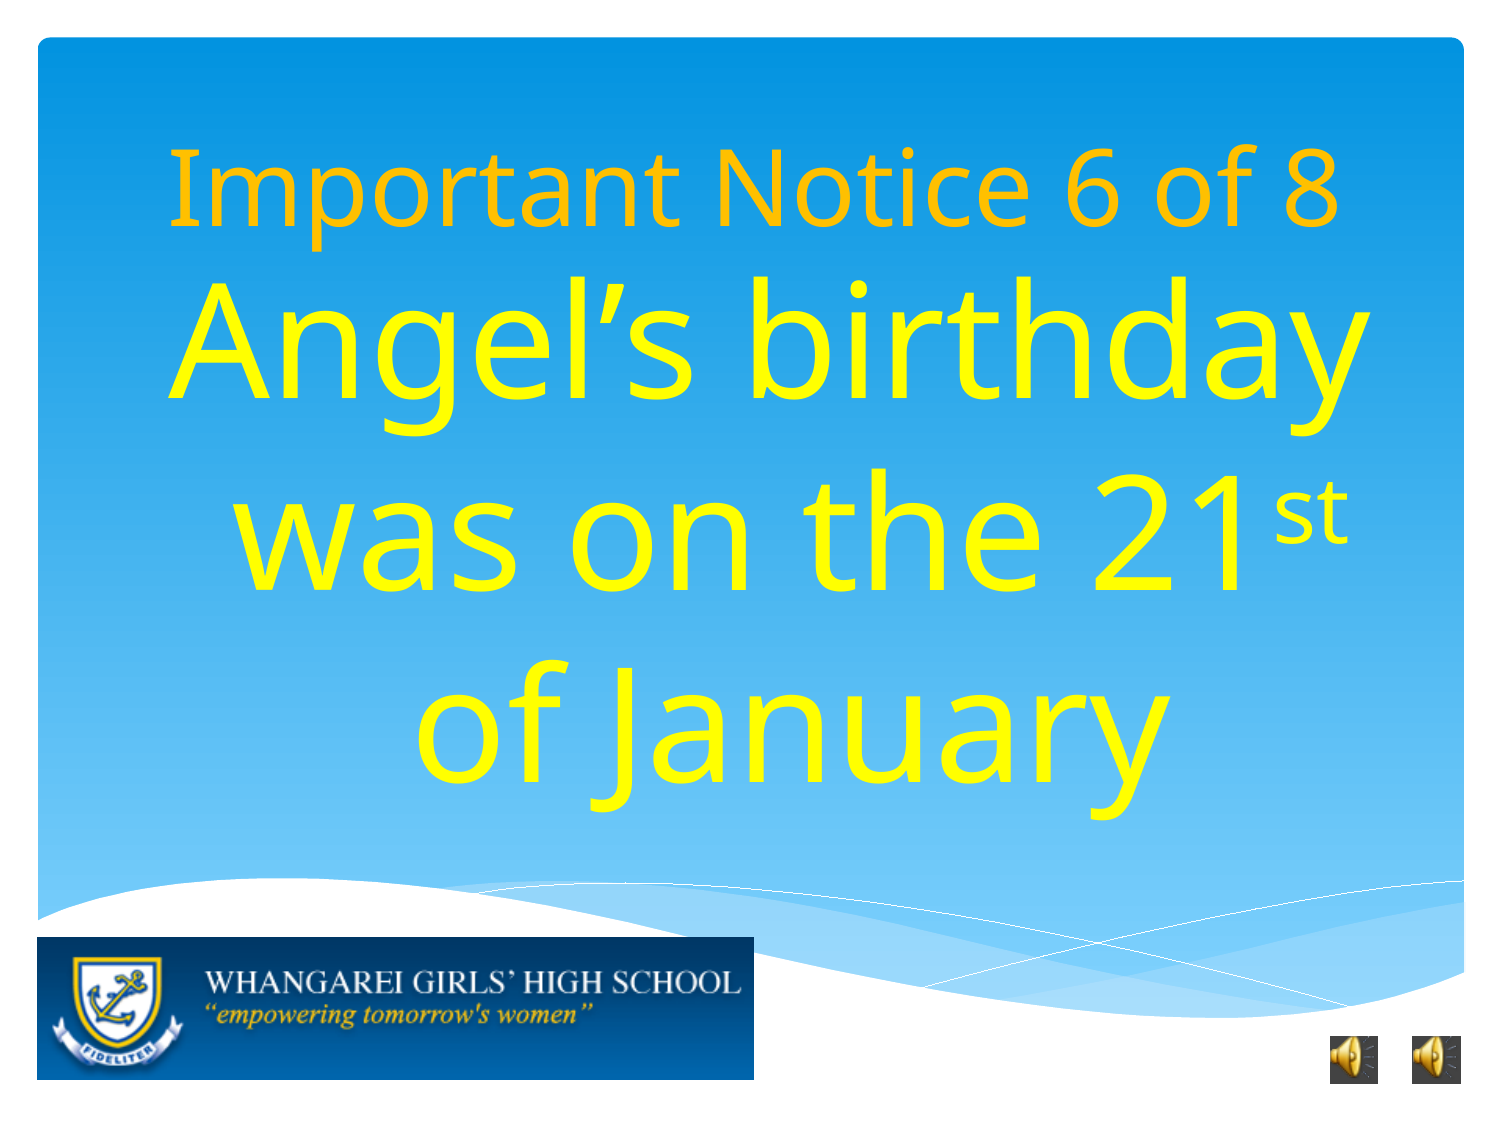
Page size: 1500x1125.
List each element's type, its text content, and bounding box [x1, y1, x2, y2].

text_box Important Notice 6 of 8 [149, 37, 1362, 255]
text_box Angel’s birthday was on the 21st of January [149, 231, 1391, 963]
picture [1411, 1034, 1462, 1086]
picture [37, 937, 754, 1080]
picture [1328, 1034, 1380, 1086]
